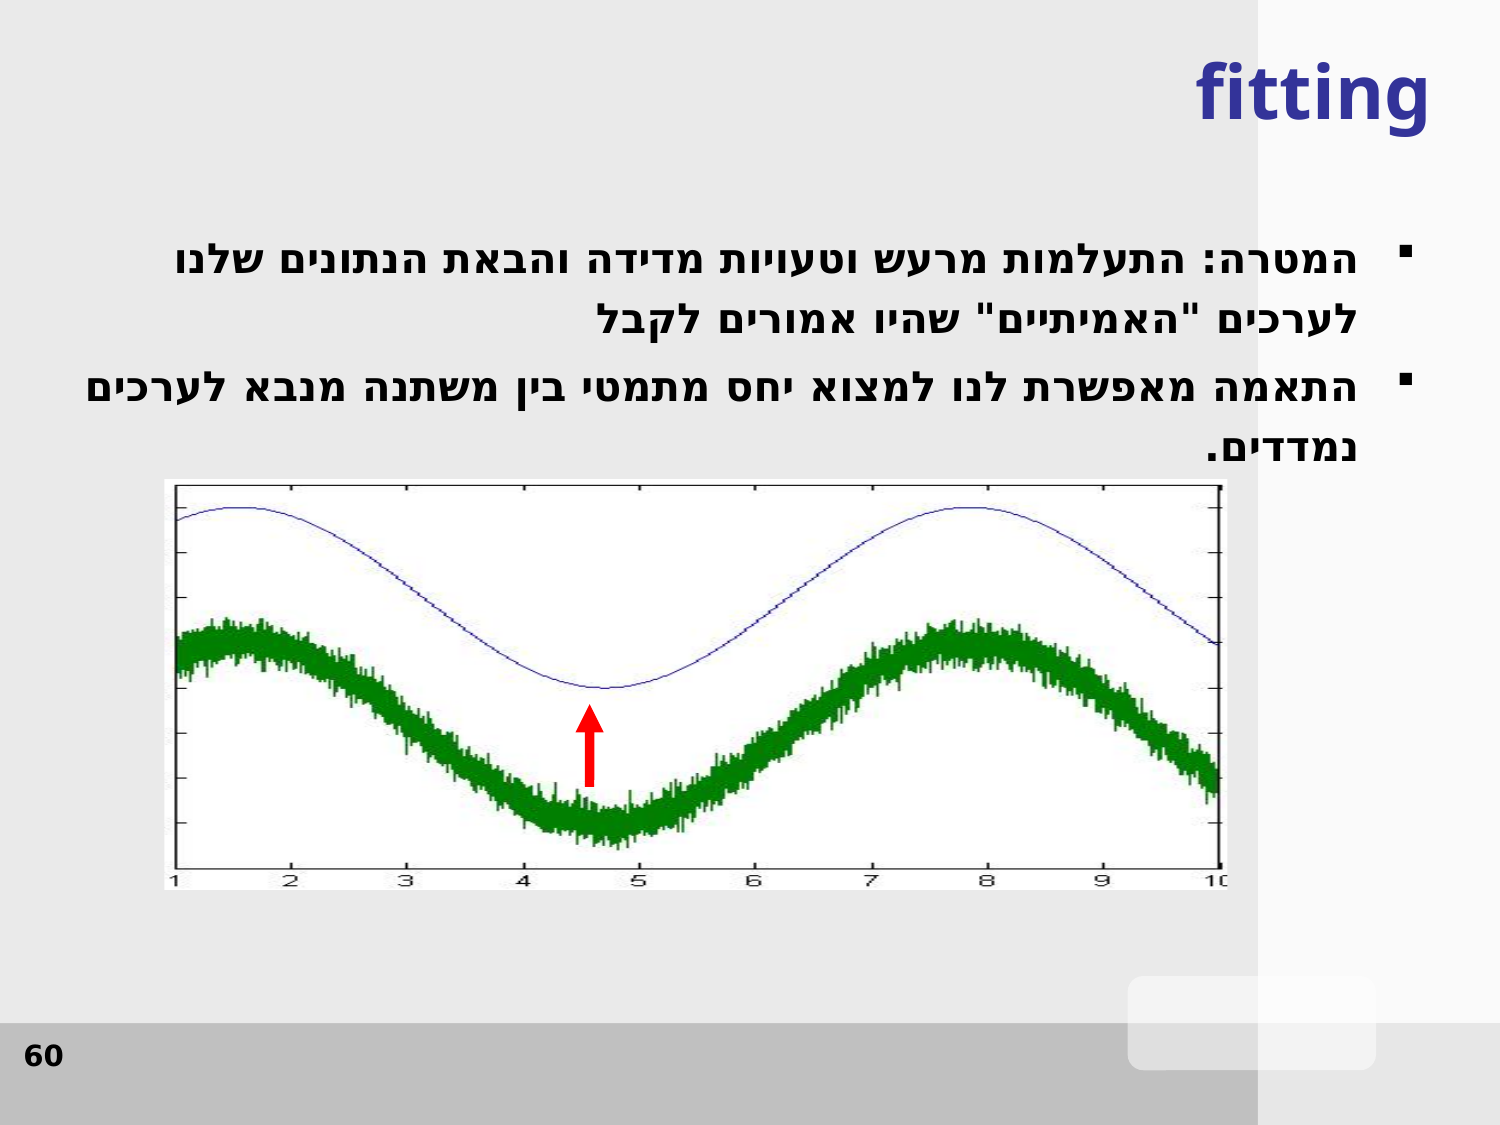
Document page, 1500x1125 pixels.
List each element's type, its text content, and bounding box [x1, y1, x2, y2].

text_box המטרה: התעלמות מרעש וטעויות מדידה והבאת הנתונים שלנו לערכים "האמיתיים" שהיו אמורים לקבל התאמה מאפשרת לנו למצוא יחס מתמטי בין משתנה מנבא לערכים נמדדים. [62, 218, 1422, 610]
text_box fitting [98, 19, 1447, 160]
slide_number 60 [8, 1029, 359, 1108]
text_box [164, 479, 1228, 890]
